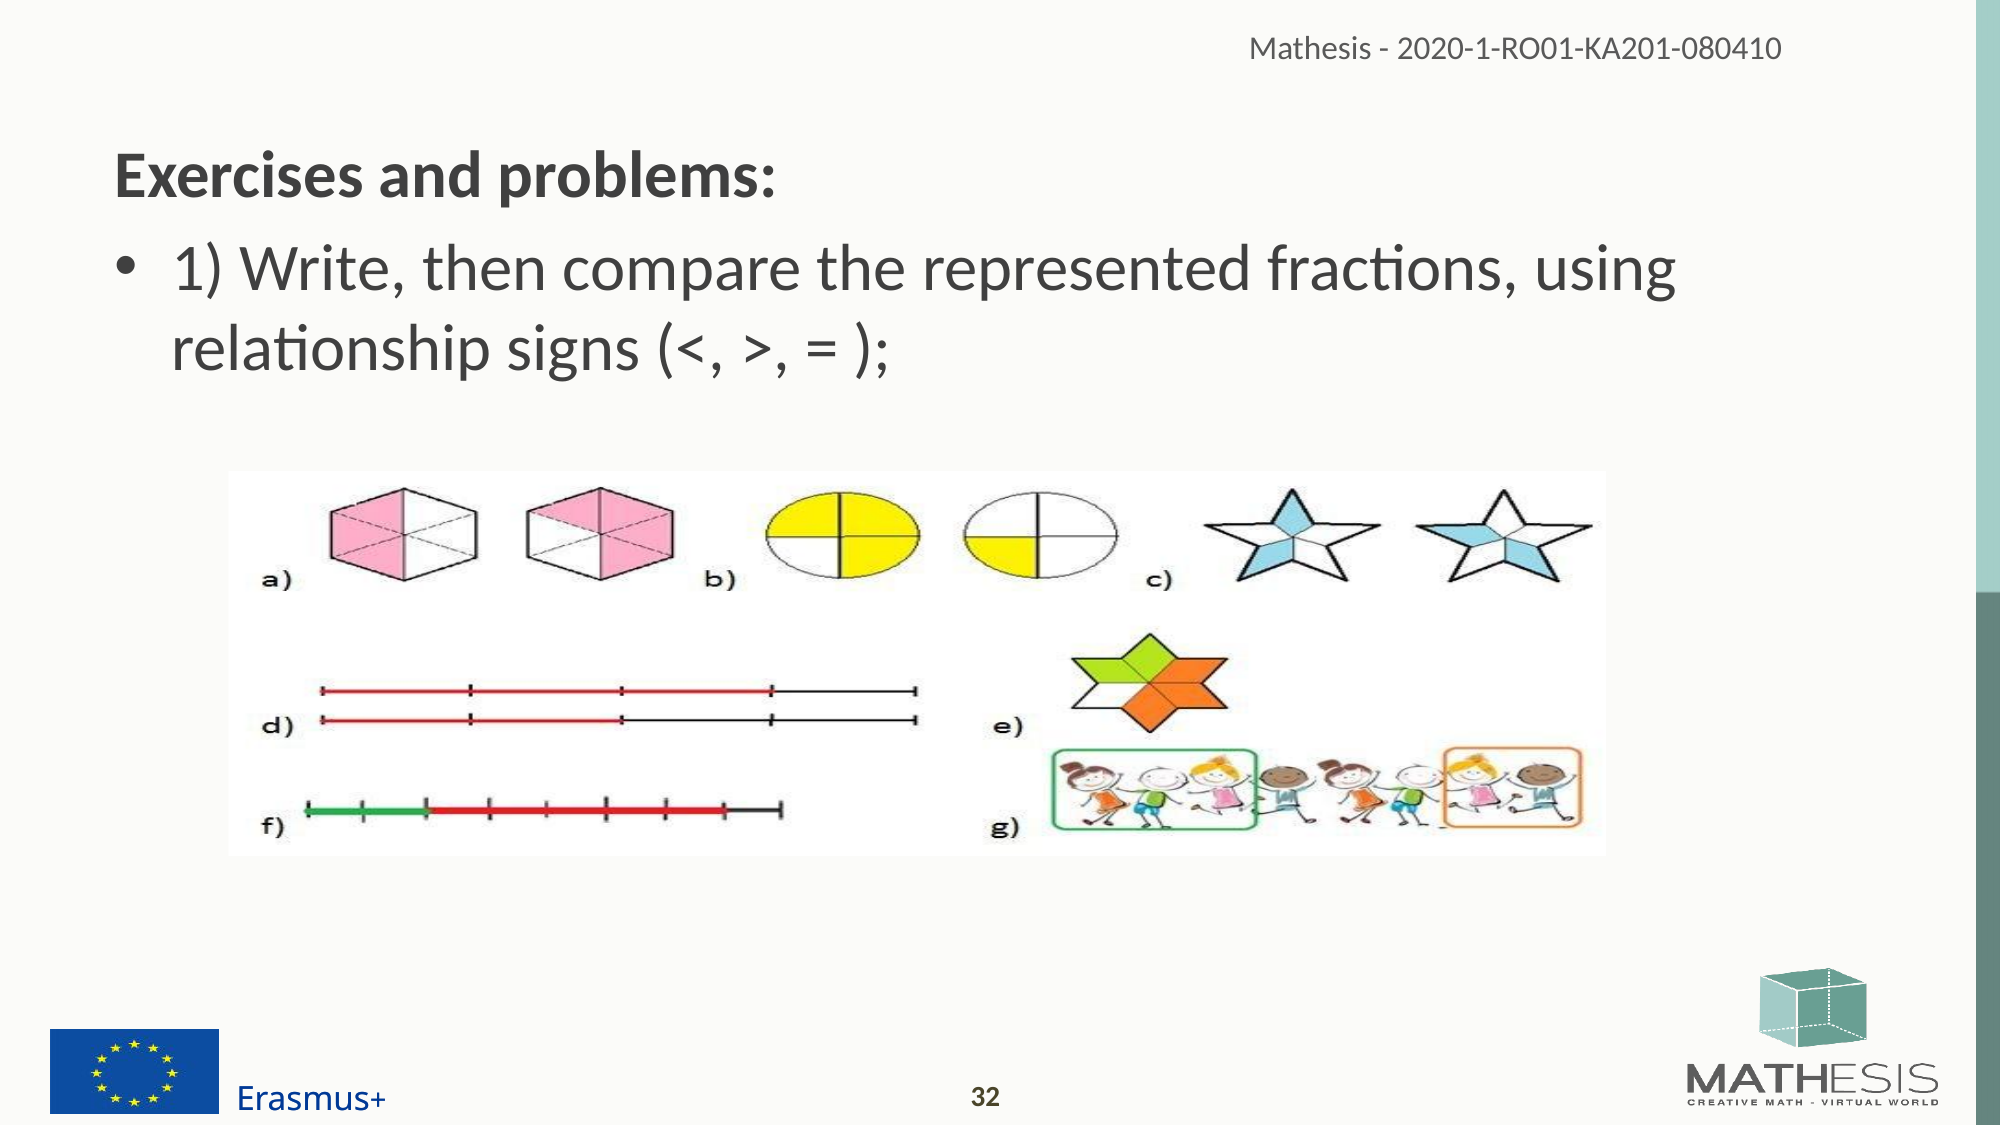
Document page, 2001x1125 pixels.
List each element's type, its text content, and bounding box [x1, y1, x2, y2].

list Exercises and problems: 1) Write, then compare the represented fractions, using relationship signs (<, >, = ); [99, 123, 1900, 1005]
picture [228, 471, 1607, 857]
picture [50, 1029, 219, 1114]
